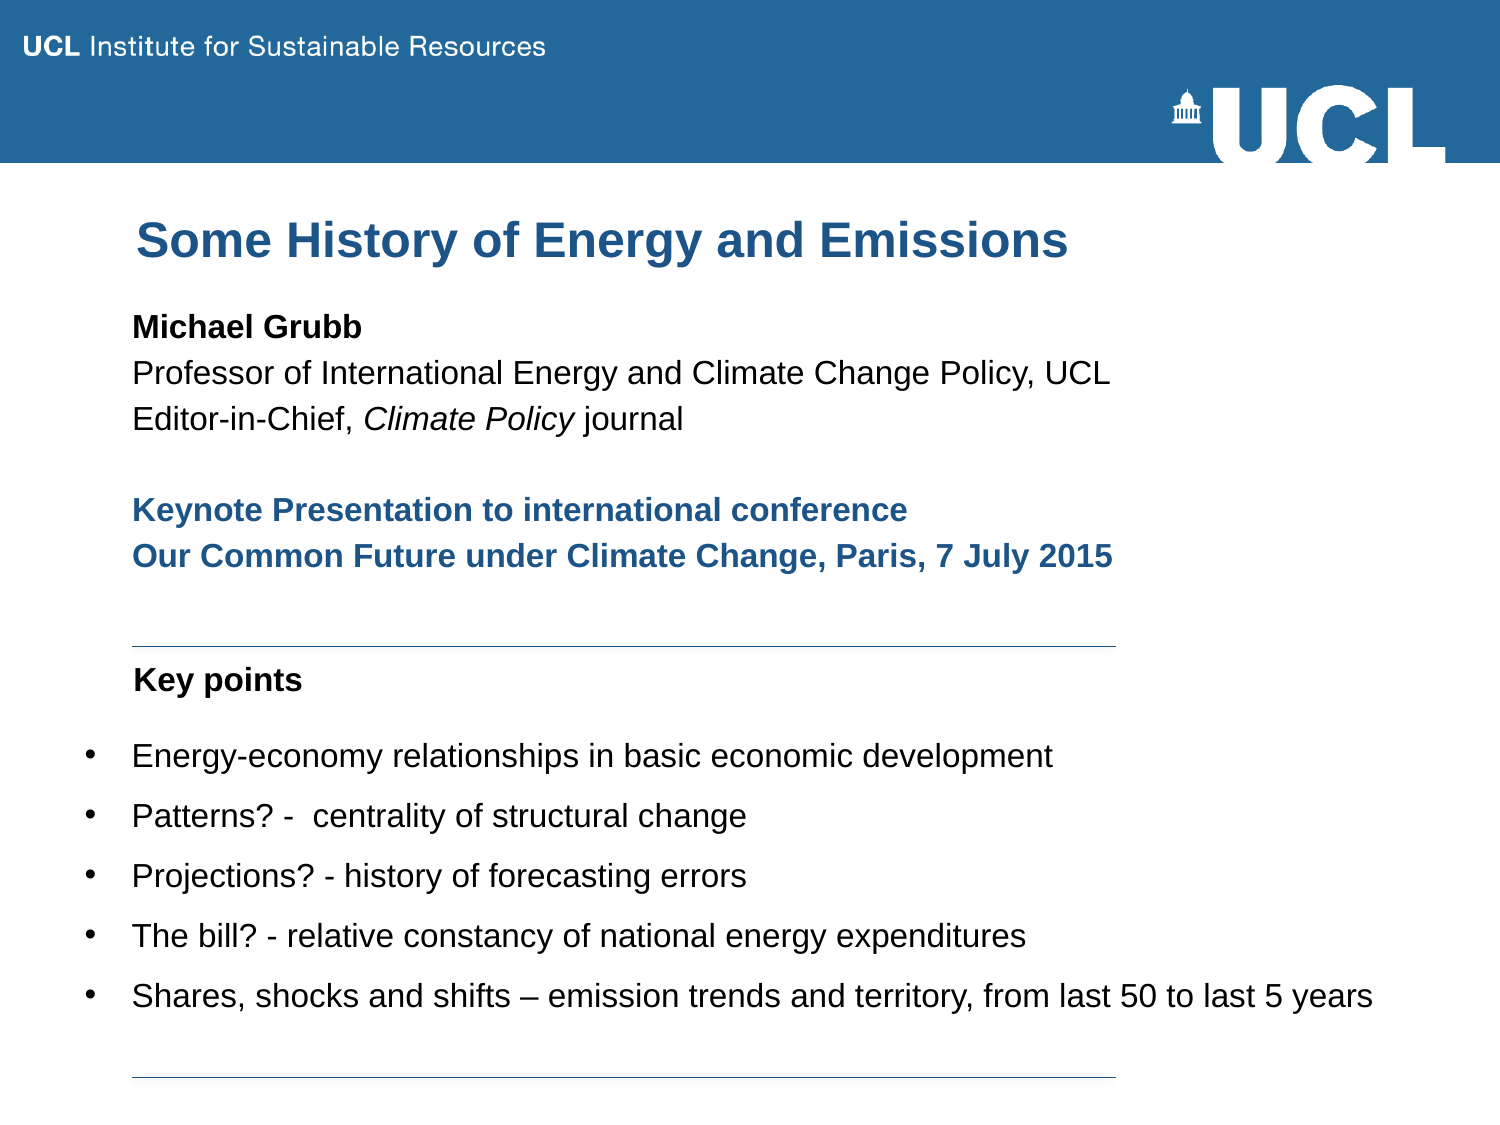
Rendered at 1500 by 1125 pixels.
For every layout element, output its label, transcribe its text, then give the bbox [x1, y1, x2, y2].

text_box Key points [118, 651, 319, 706]
text_box Michael Grubb Professor of International Energy and Climate Change Policy, UCL Editor-in-Chief, Climate Policy journal Keynote Presentation to international conference Our Common Future under Climate Change, Paris, 7 July 2015 [117, 292, 1454, 707]
picture [0, 0, 1500, 163]
text_box Energy-economy relationships in basic economic development Patterns? - centrality of structural change Projections? - history of forecasting errors The bill? - relative constancy of national energy expenditures Shares, shocks and shifts – emission trends and territory, from last 50 to last 5 years [69, 707, 1469, 1022]
text_box Some History of Energy and Emissions [121, 199, 1085, 275]
